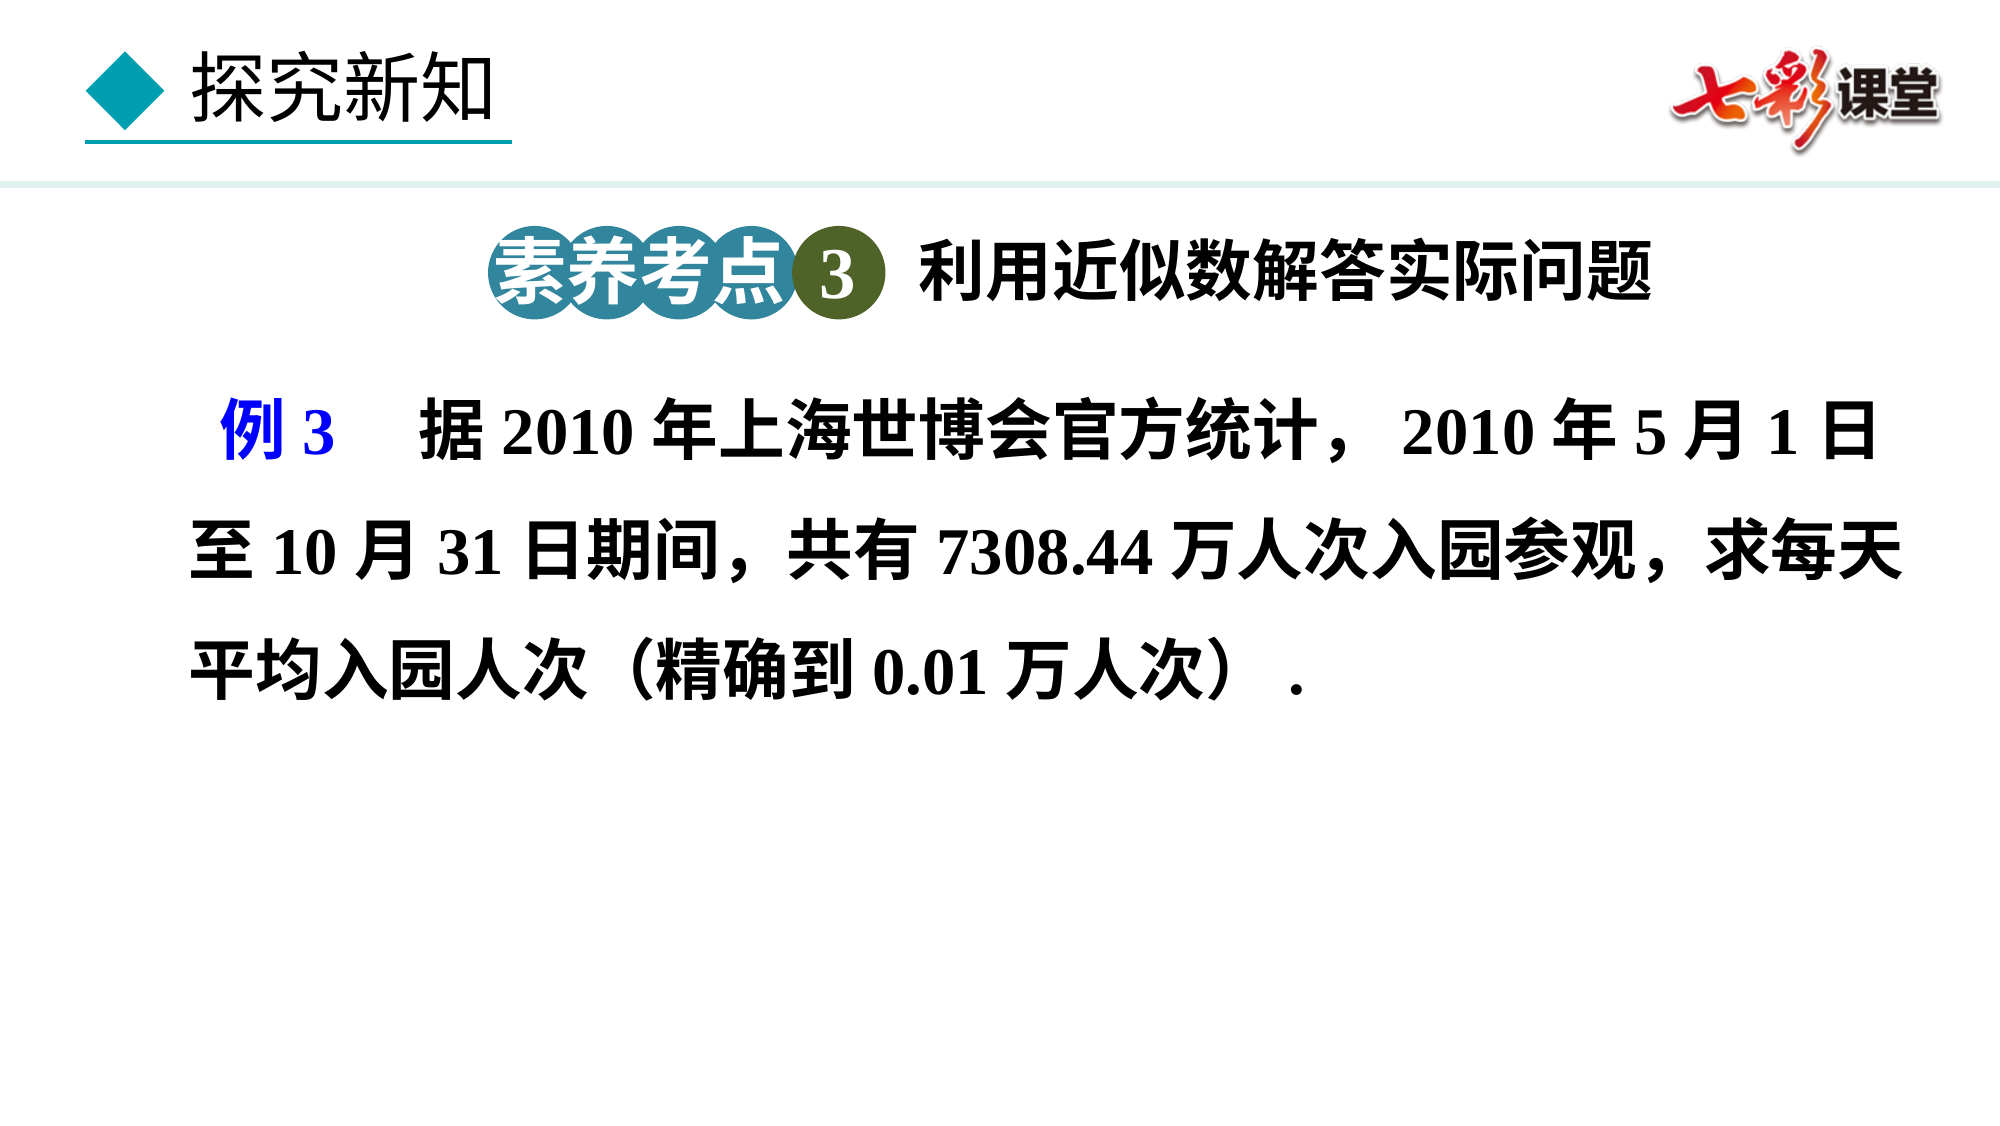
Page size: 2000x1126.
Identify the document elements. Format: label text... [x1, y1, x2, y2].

picture [1666, 42, 1948, 157]
text_box 利用近似数解答实际问题 [898, 218, 1894, 319]
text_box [478, 218, 886, 323]
text_box 例3 据2010年上海世博会官方统计，2010年5月1日至10月31日期间，共有7308.44万人次入园参观，求每天平均入园人次（精确到0.01万人次）. [168, 337, 1946, 718]
